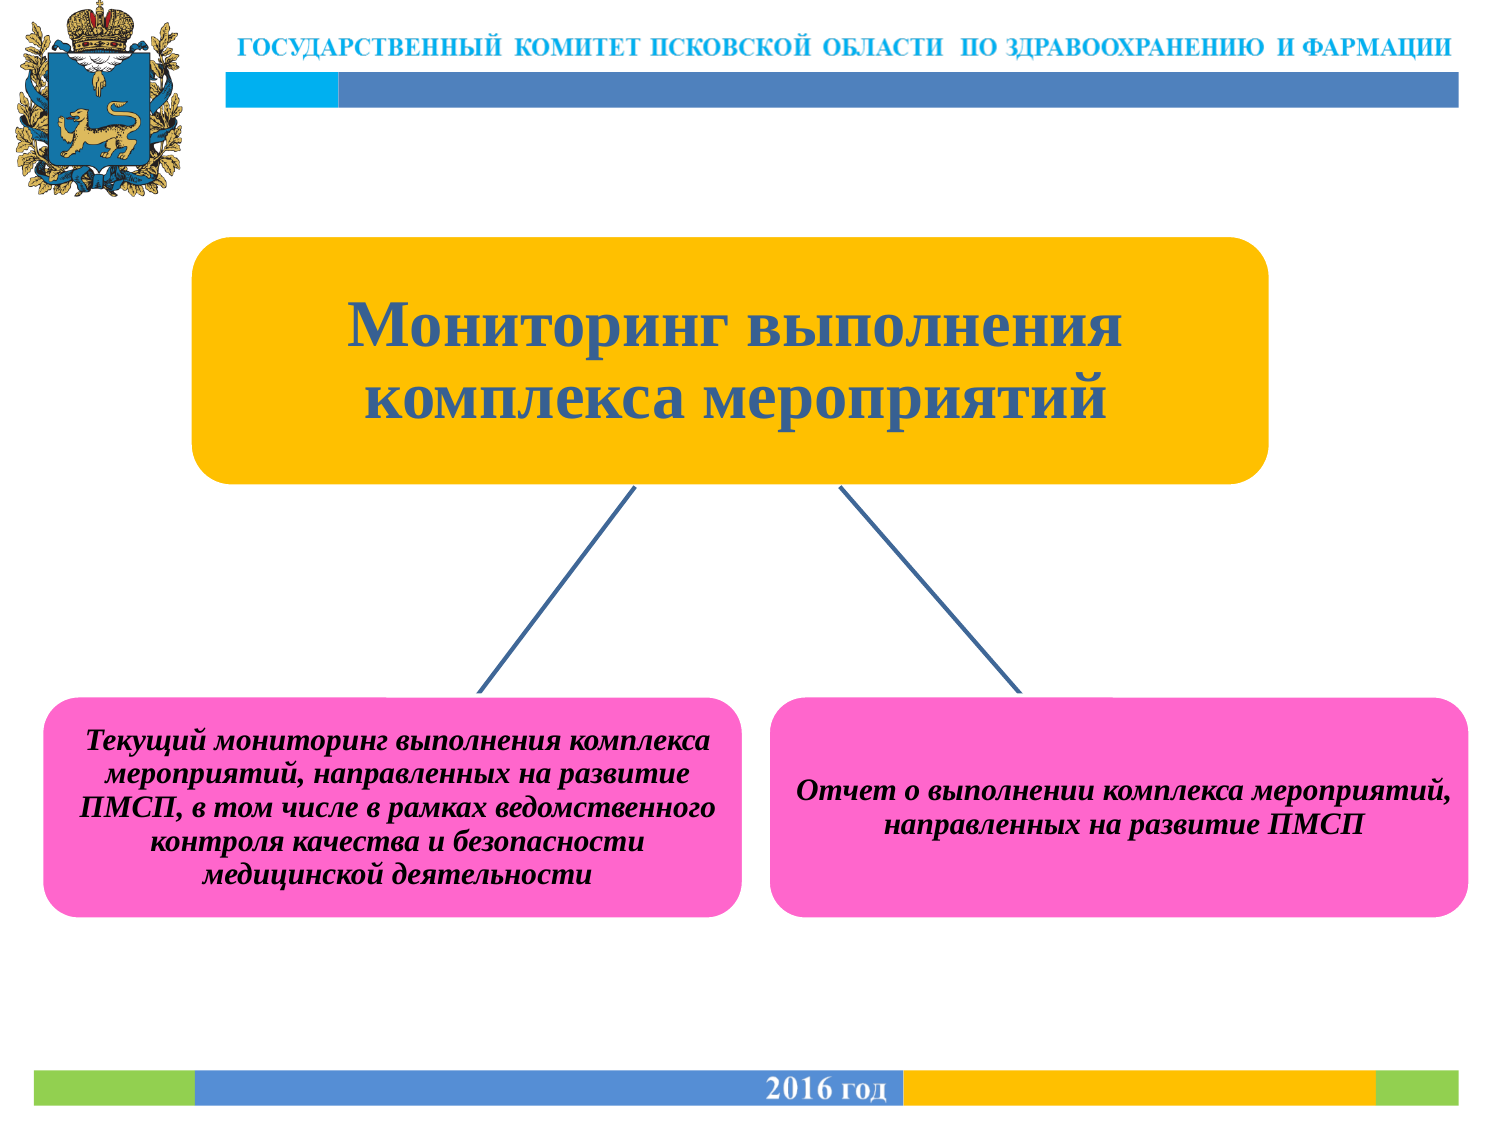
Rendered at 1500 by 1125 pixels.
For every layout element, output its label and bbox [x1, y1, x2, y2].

picture [714, 1056, 940, 1125]
picture [0, 0, 197, 197]
picture [206, 16, 1482, 77]
text_box [41, 207, 1471, 1047]
